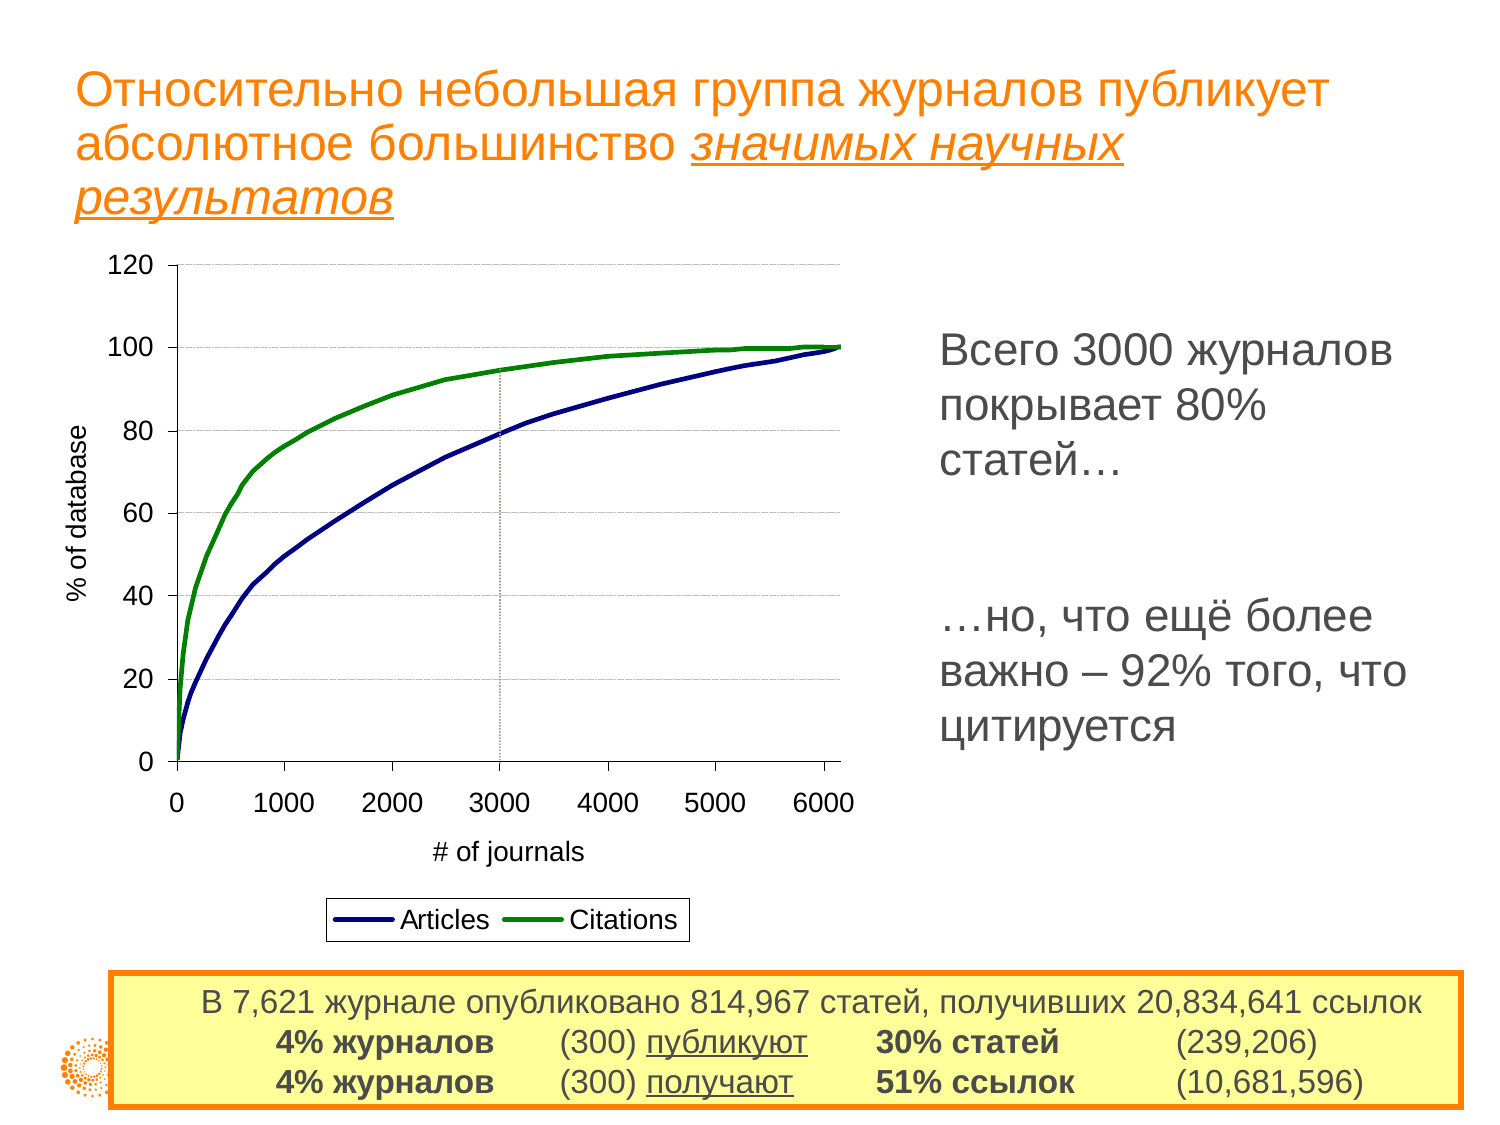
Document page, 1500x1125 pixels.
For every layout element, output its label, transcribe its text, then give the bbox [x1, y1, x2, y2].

text_box Всего 3000 журналов покрывает 80% статей… …но, что ещё более важно – 92% того, что цитируется [924, 312, 1463, 758]
title Относительно небольшая группа журналов публикует абсолютное большинство значимых научных результатов [75, 99, 1413, 225]
text_box В 7,621 журнале опубликовано 814,967 статей, получивших 20,834,641 ссылок 4% журналов (300) публикуют 30% статей (239,206) 4% журналов (300) получают 51% ссылок (10,681,596) [111, 972, 1462, 1108]
picture [60, 1037, 333, 1125]
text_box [24, 213, 905, 959]
